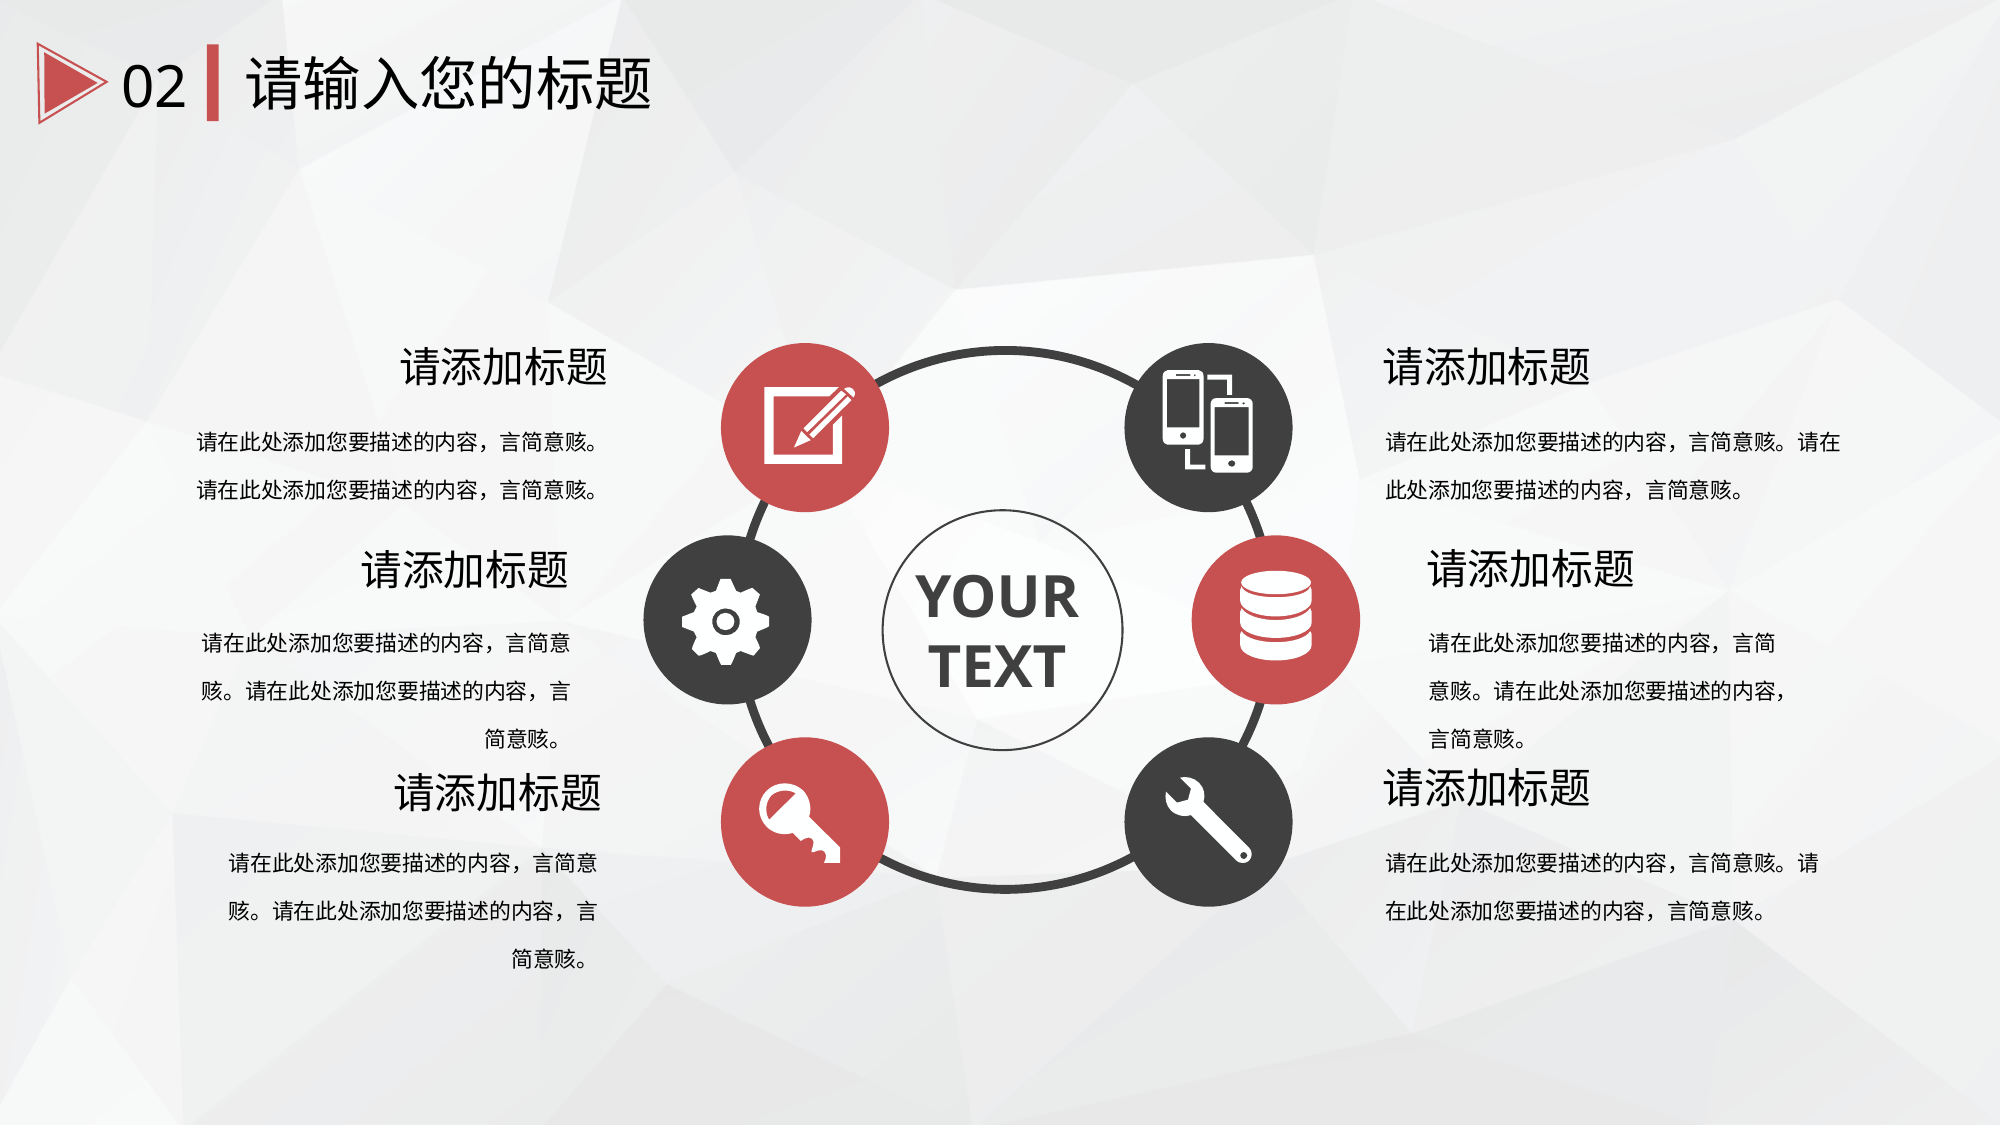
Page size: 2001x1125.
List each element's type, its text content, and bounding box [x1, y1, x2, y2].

text_box YOUR TEXT [1095, 551, 1109, 570]
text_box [720, 737, 890, 907]
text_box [206, 761, 619, 981]
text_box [720, 343, 890, 513]
text_box [751, 350, 1260, 890]
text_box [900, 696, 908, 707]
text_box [1191, 535, 1361, 705]
text_box 请输入您的标题 [229, 39, 1073, 125]
text_box 02 [106, 41, 219, 127]
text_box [1367, 756, 1840, 933]
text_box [1411, 537, 1800, 762]
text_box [1124, 343, 1293, 513]
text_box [1367, 335, 1866, 512]
picture [0, 0, 2000, 1125]
text_box YOUR TEXT [1097, 690, 1109, 707]
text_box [1124, 737, 1293, 907]
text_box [643, 535, 812, 705]
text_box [170, 335, 625, 512]
text_box [881, 509, 1124, 752]
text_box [170, 538, 587, 762]
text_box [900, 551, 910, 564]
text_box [28, 42, 108, 120]
